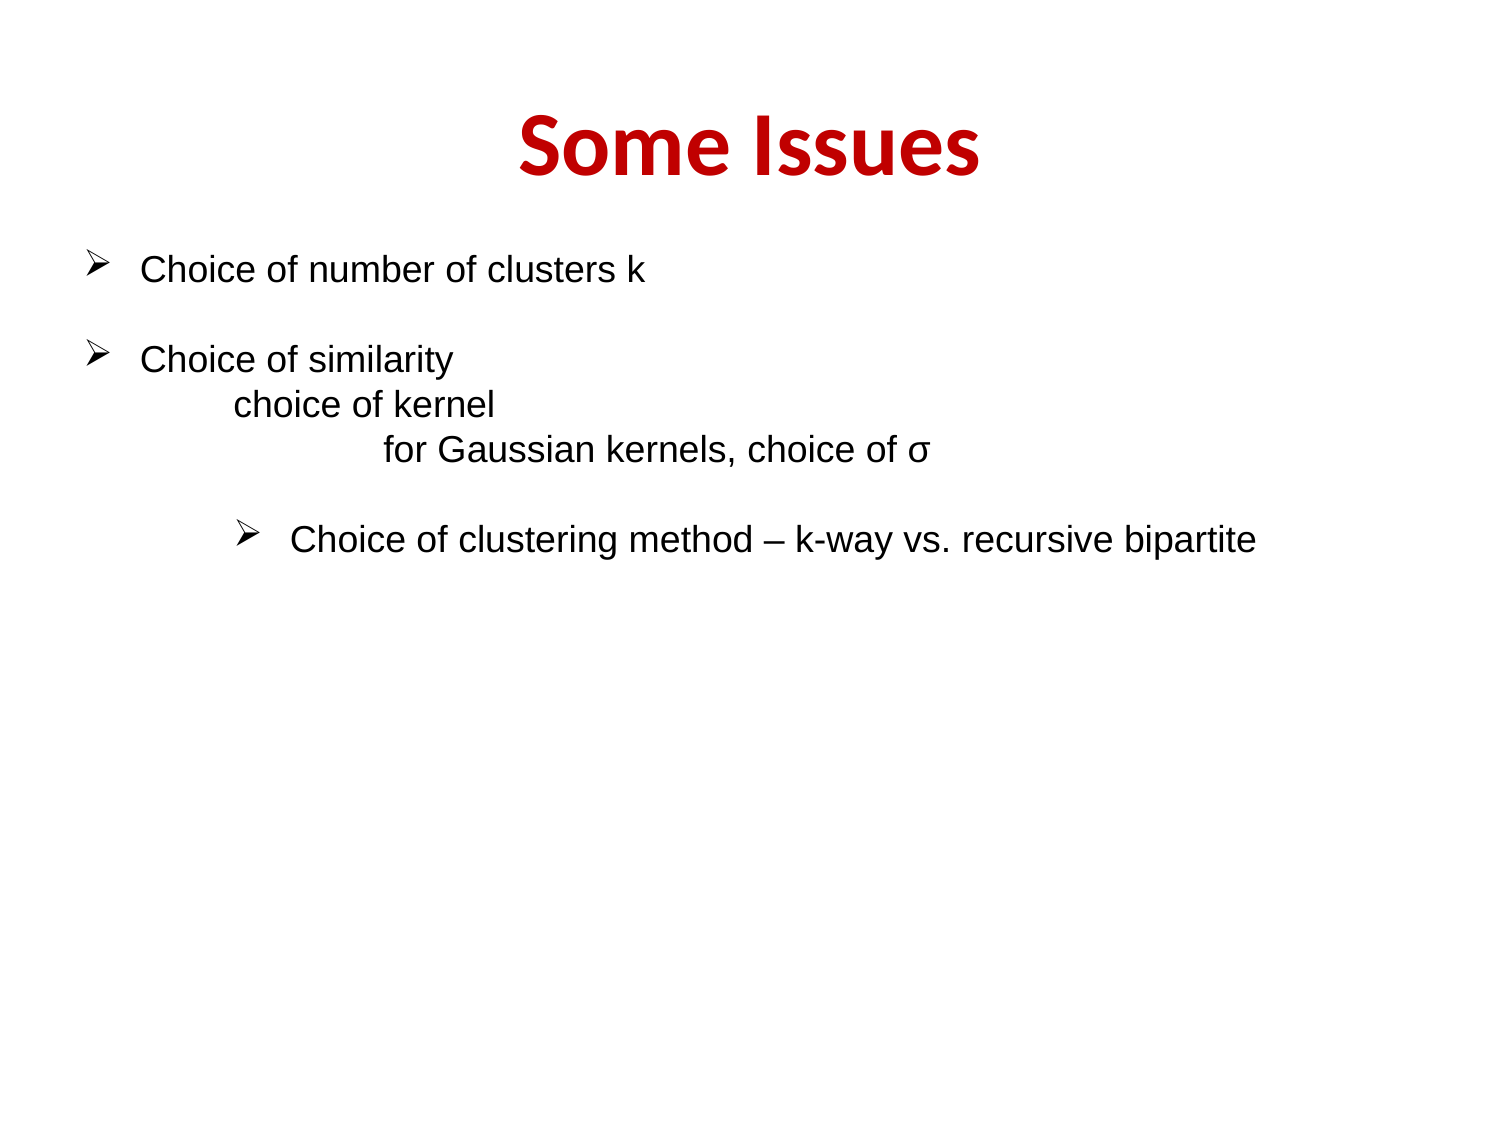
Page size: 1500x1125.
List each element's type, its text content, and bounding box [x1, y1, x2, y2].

text_box Choice of number of clusters k Choice of similarity choice of kernel for Gaussian kernels, choice of σ Choice of clustering method – k-way vs. recursive bipartite [68, 237, 1272, 658]
title Some Issues [75, 45, 1425, 233]
